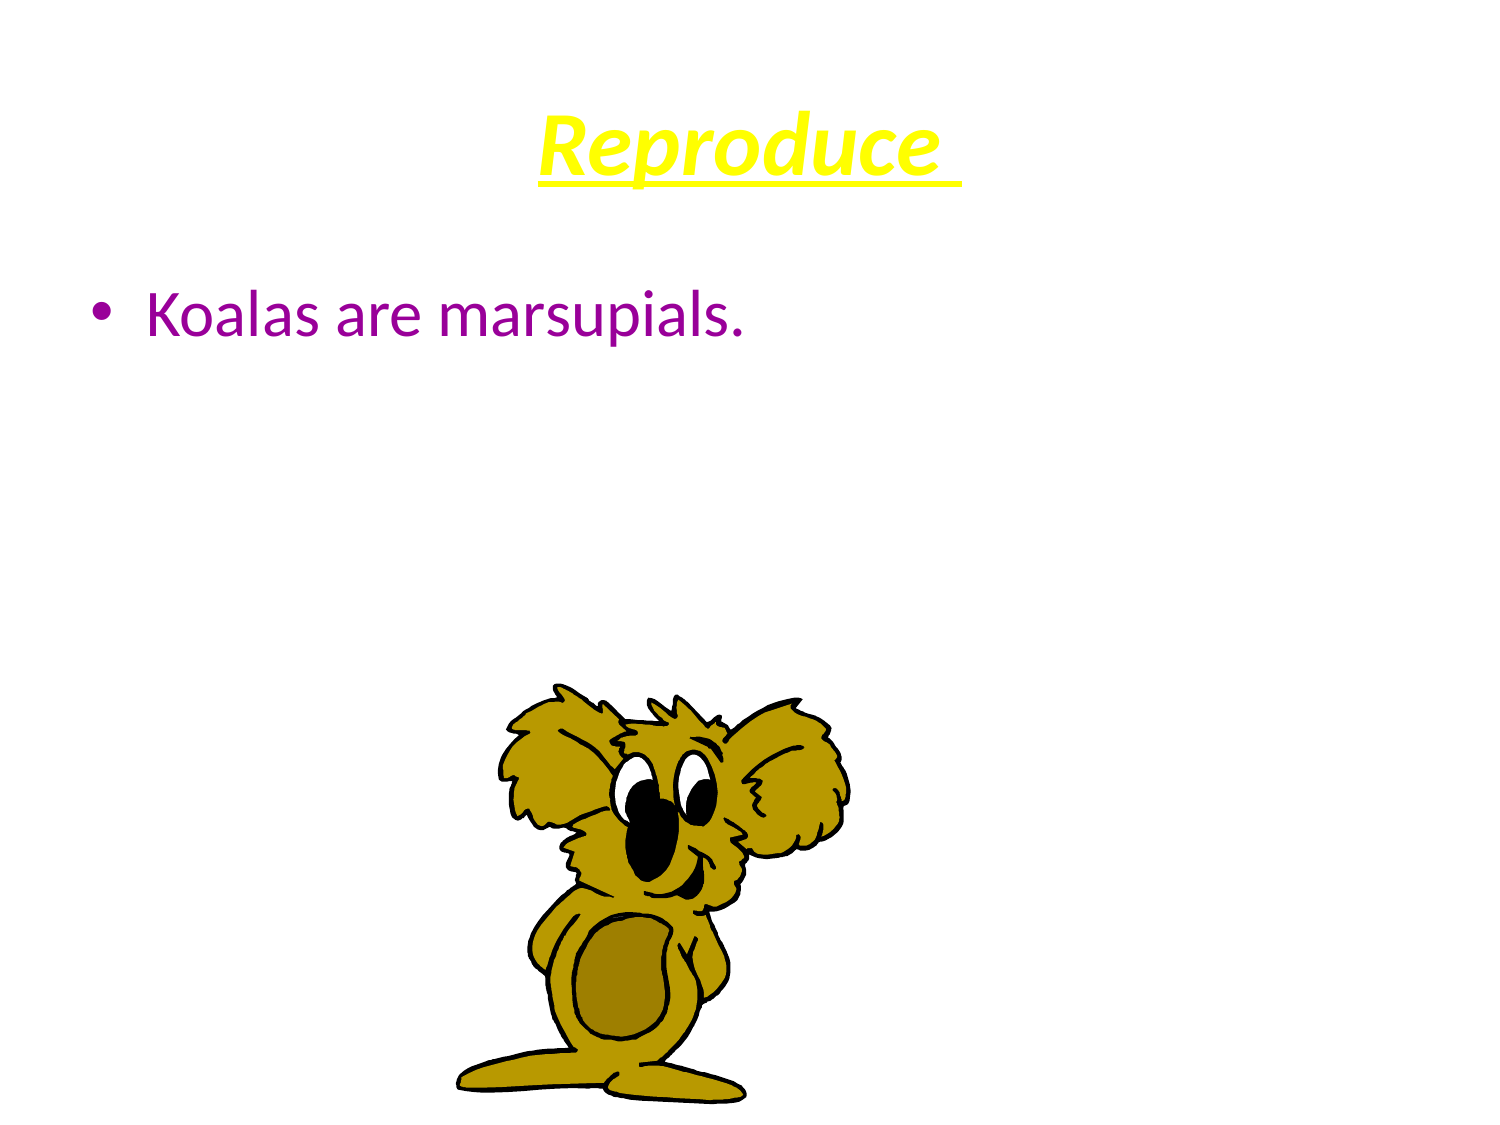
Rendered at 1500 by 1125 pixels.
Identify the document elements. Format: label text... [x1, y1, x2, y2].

title Reproduce [75, 45, 1425, 233]
list Koalas are marsupials. [75, 262, 1425, 1005]
picture [455, 680, 852, 1106]
